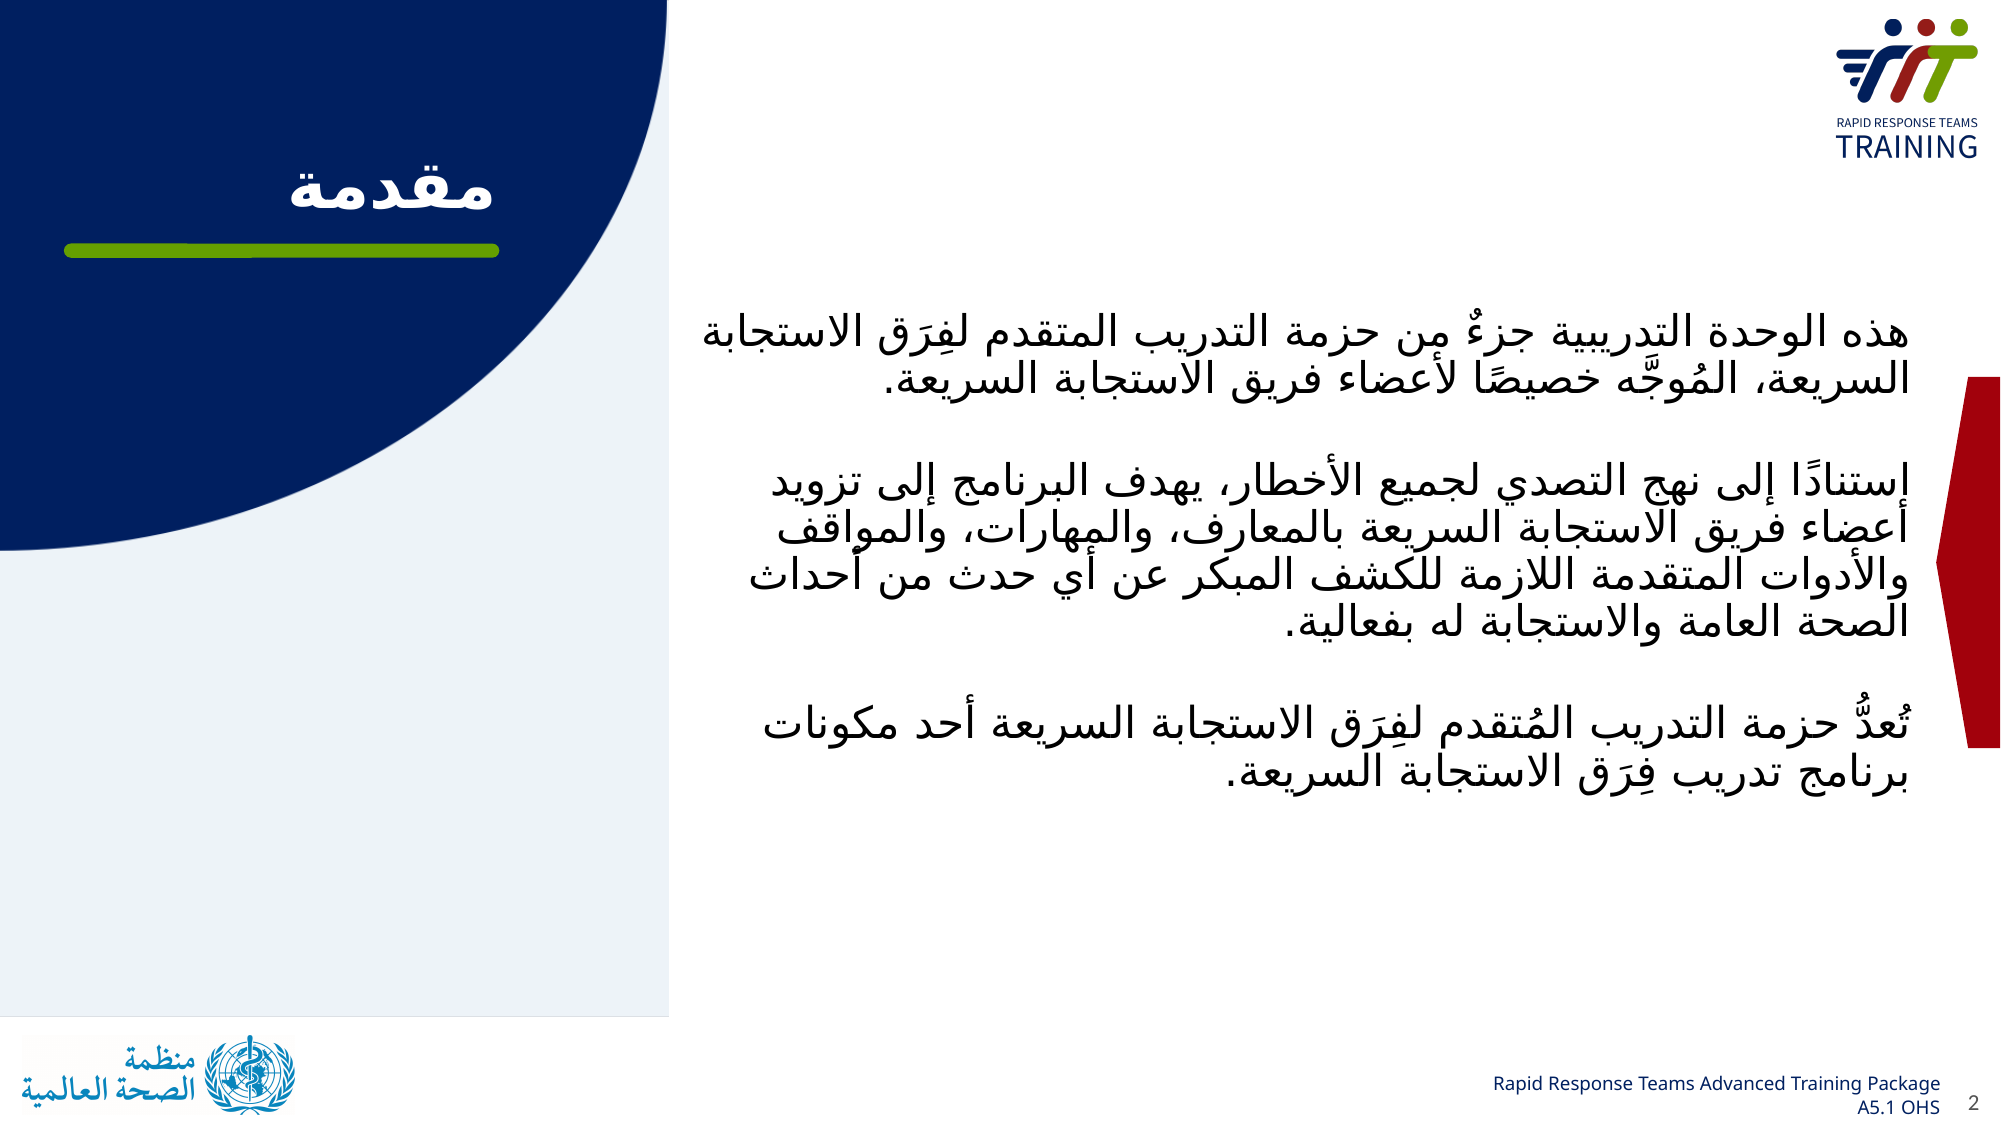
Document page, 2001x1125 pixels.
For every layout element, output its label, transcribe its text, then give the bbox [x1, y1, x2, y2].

picture [0, 0, 669, 1018]
picture [22, 1035, 295, 1115]
picture [1835, 19, 1978, 167]
picture [252, 1050, 258, 1059]
list هذه الوحدة التدريبية جزءٌ من حزمة التدريب المتقدم لفِرَق الاستجابة السريعة، المُوجَّه خصيصًا لأعضاء فريق الاستجابة السريعة. استنادًا إلى نهج التصدي لجميع الأخطار، يهدف البرنامج إلى تزويد أعضاء فريق الاستجابة السريعة بالمعارف، والمهارات، والمواقف والأدوات المتقدمة اللازمة للكشف المبكر عن أي حدث من أحداث الصحة العامة والاستجابة له بفعالية. تُعدُّ حزمة التدريب المُتقدم لفِرَق الاستجابة السريعة أحد مكونات برنامج تدريب فِرَق الاستجابة السريعة. [693, 308, 1912, 819]
slide_number 2 [1882, 1037, 1916, 1092]
title مقدمة [0, 150, 498, 469]
